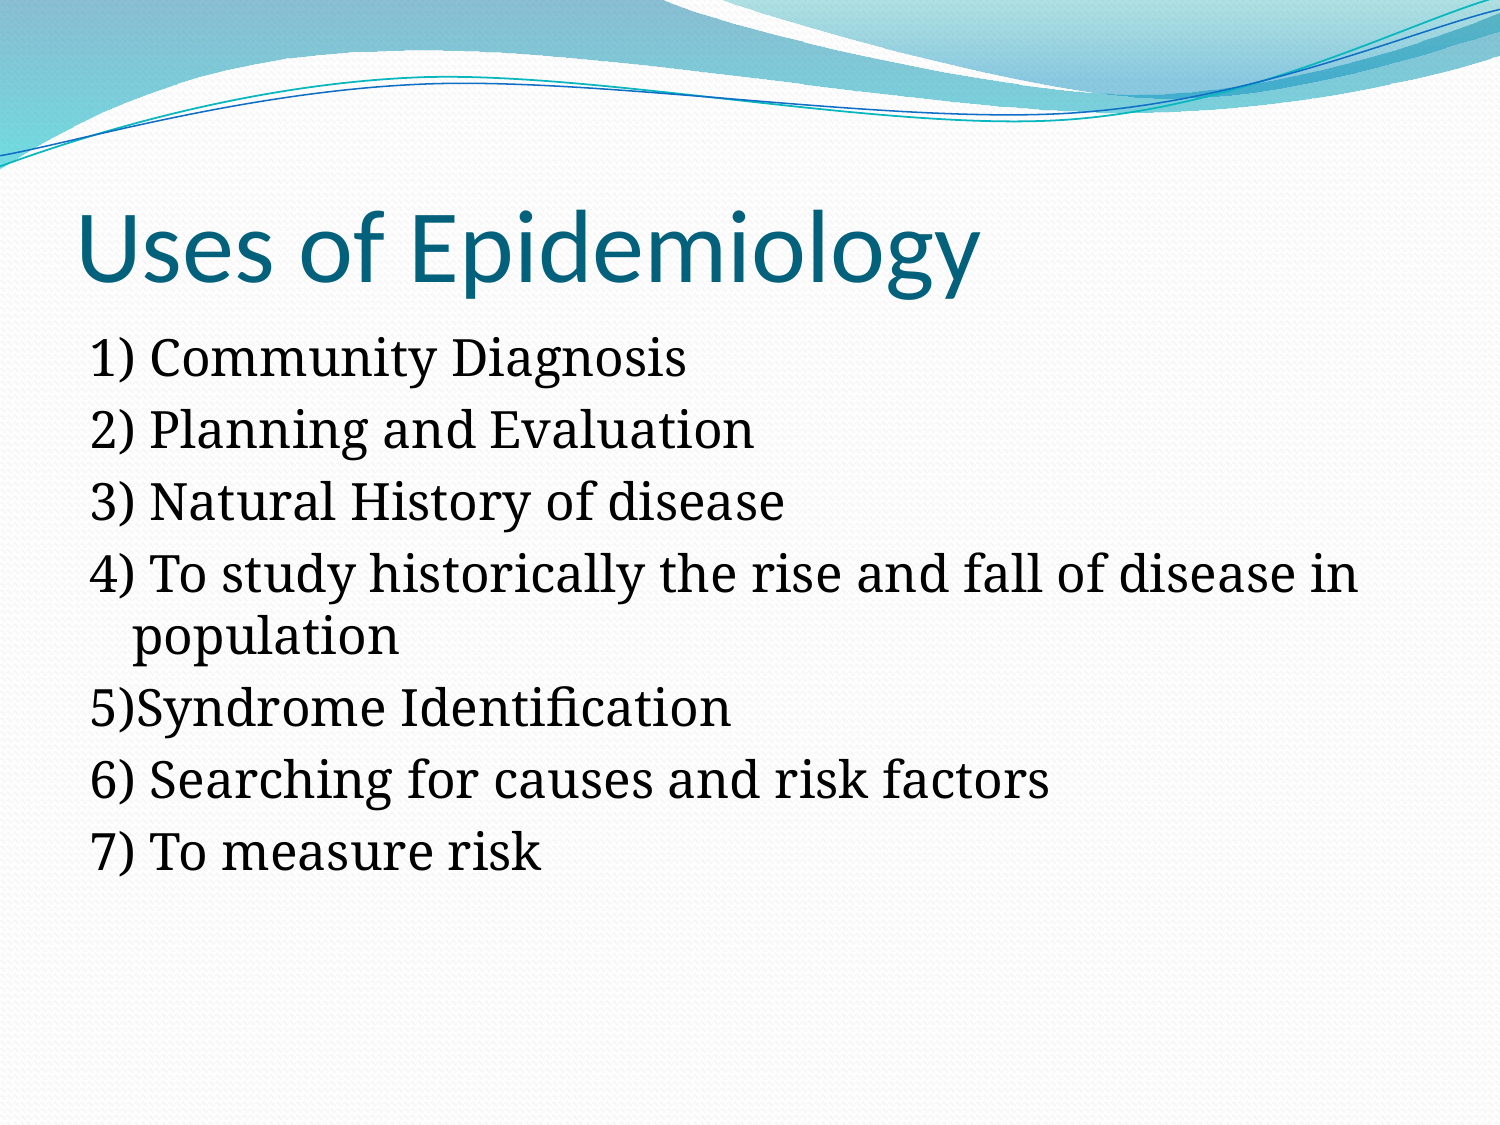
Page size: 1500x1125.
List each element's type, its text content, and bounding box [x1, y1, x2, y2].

list 1) Community Diagnosis 2) Planning and Evaluation 3) Natural History of disease 4) To study historically the rise and fall of disease in population 5)Syndrome Identification 6) Searching for causes and risk factors 7) To measure risk [75, 317, 1425, 1038]
title Uses of Epidemiology [75, 115, 1425, 303]
